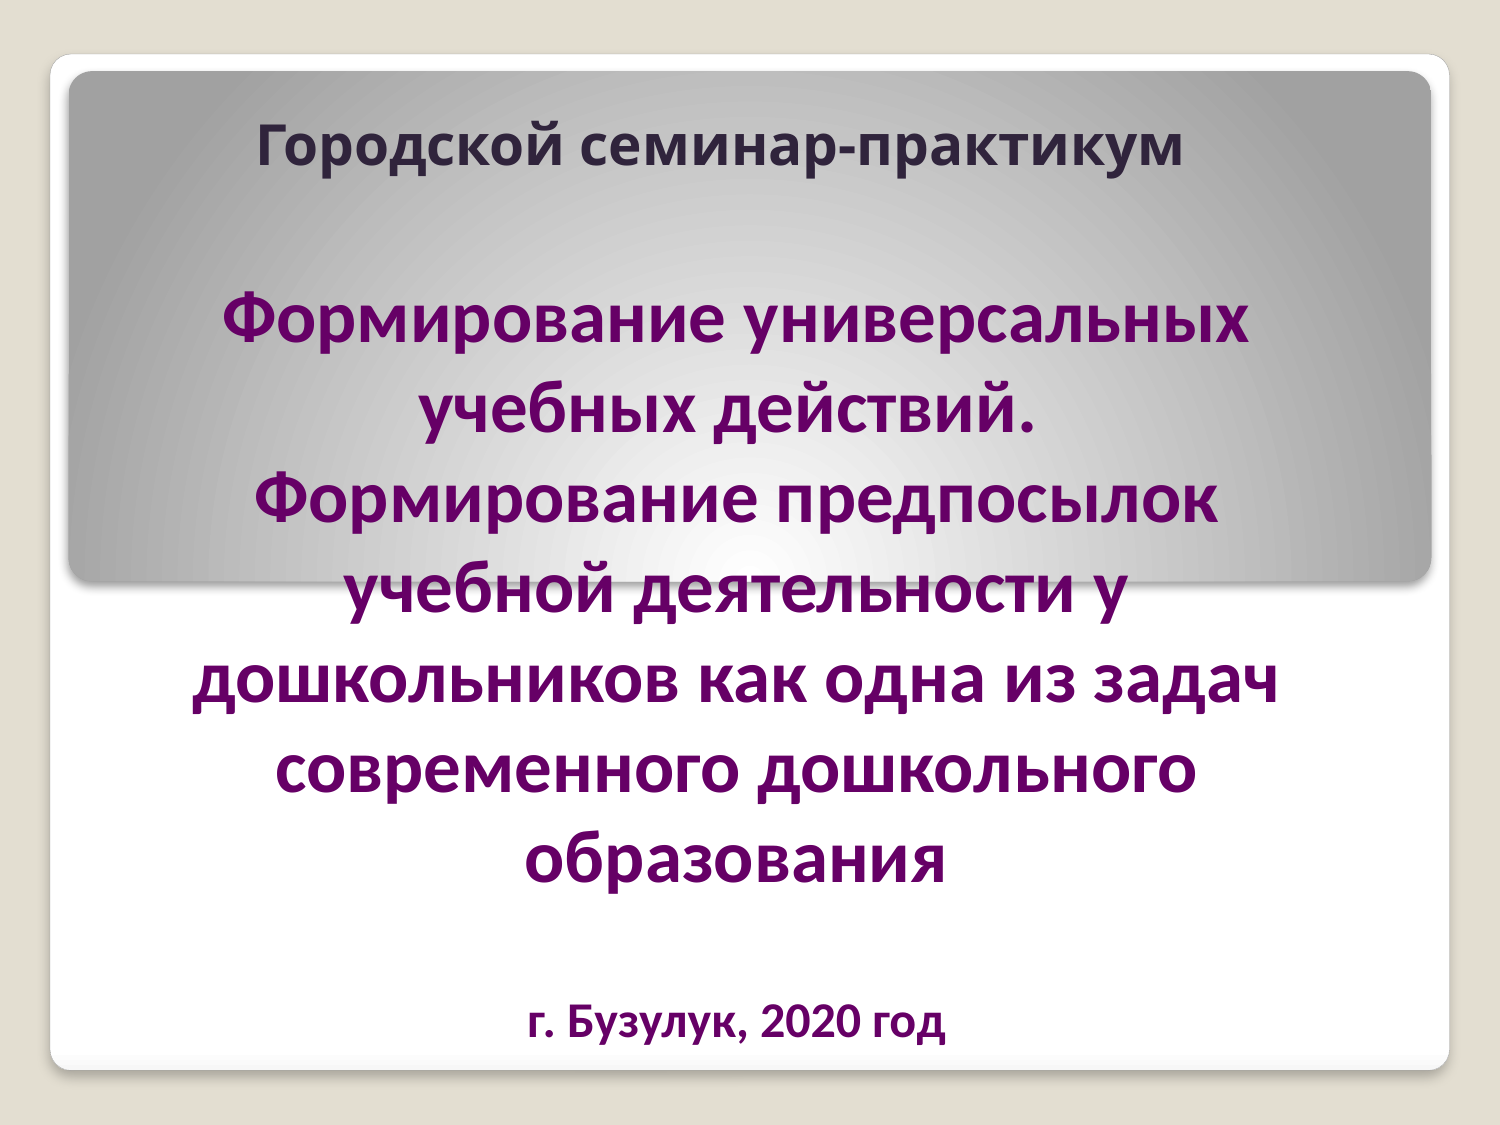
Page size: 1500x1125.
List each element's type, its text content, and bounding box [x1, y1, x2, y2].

title Городской семинар-практикум [135, 101, 1306, 185]
subtitle Формирование универсальных учебных действий. Формирование предпосылок учебной деятельности у дошкольников как одна из задач современного дошкольного образования г. Бузулук, 2020 год [88, 267, 1364, 752]
